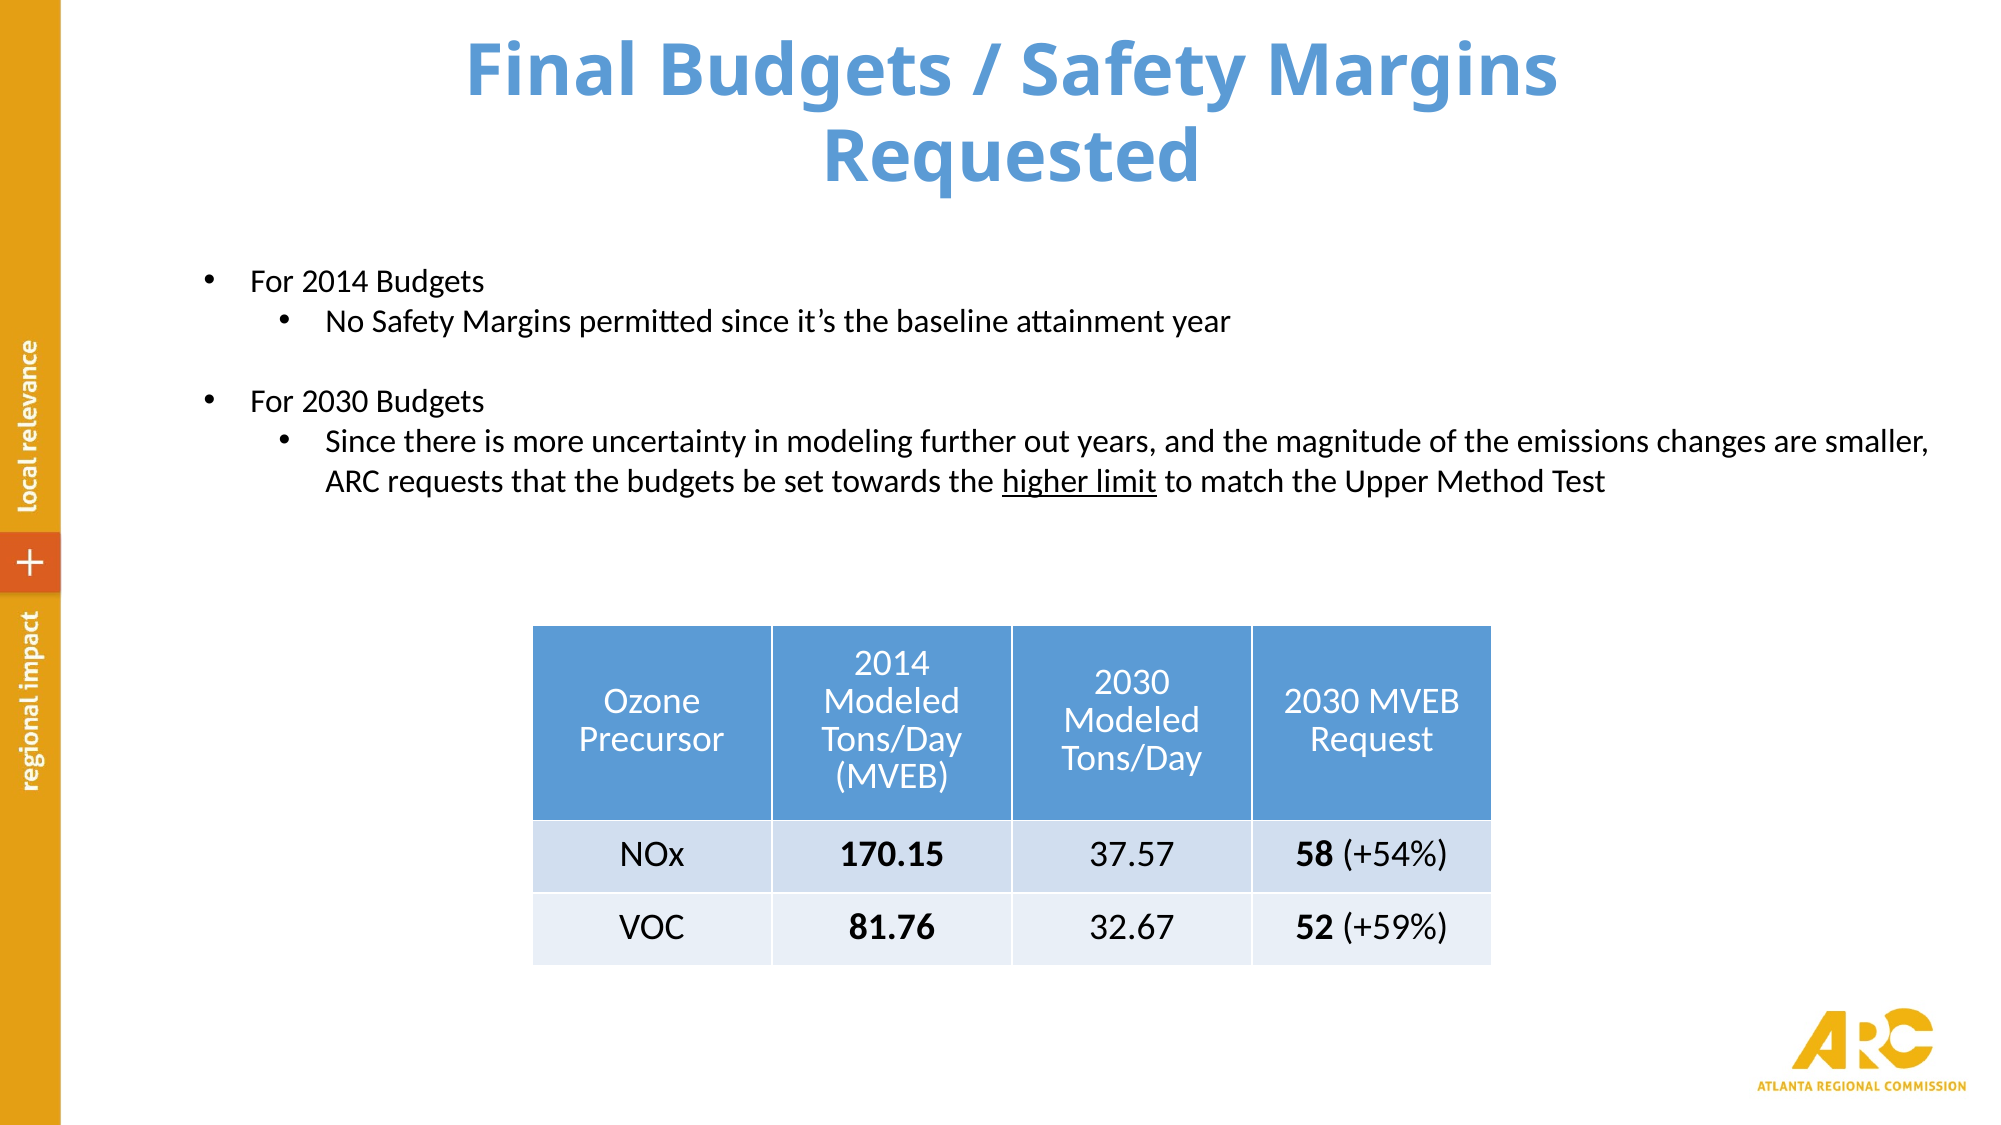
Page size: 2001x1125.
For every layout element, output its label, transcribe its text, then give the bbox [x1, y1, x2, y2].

picture [1749, 1000, 1975, 1104]
table_cell 37.57 [1013, 821, 1251, 892]
text_box Final Budgets / Safety Margins Requested [336, 15, 1687, 203]
table_cell VOC [533, 894, 771, 965]
table_header Ozone Precursor [533, 626, 771, 820]
table_header 2030 Modeled Tons/Day [1013, 626, 1251, 820]
table_cell 58 (+54%) [1253, 821, 1491, 892]
table_header 2014 Modeled Tons/Day (MVEB) [773, 626, 1011, 820]
picture [0, 0, 62, 1125]
table_header 2030 MVEB Request [1253, 626, 1491, 820]
table_cell 170.15 [773, 821, 1011, 892]
table_cell 32.67 [1013, 894, 1251, 965]
table_cell NOx [533, 821, 771, 892]
table_cell 52 (+59%) [1253, 894, 1491, 965]
text_box For 2014 Budgets No Safety Margins permitted since it’s the baseline attainment year For 2030 Budgets Since there is more uncertainty in modeling further out years, and the magnitude of the emissions changes are smaller, ARC requests that the budgets be set towards the higher limit to match the Upper Method Test [188, 251, 1975, 507]
table_cell 81.76 [773, 894, 1011, 965]
